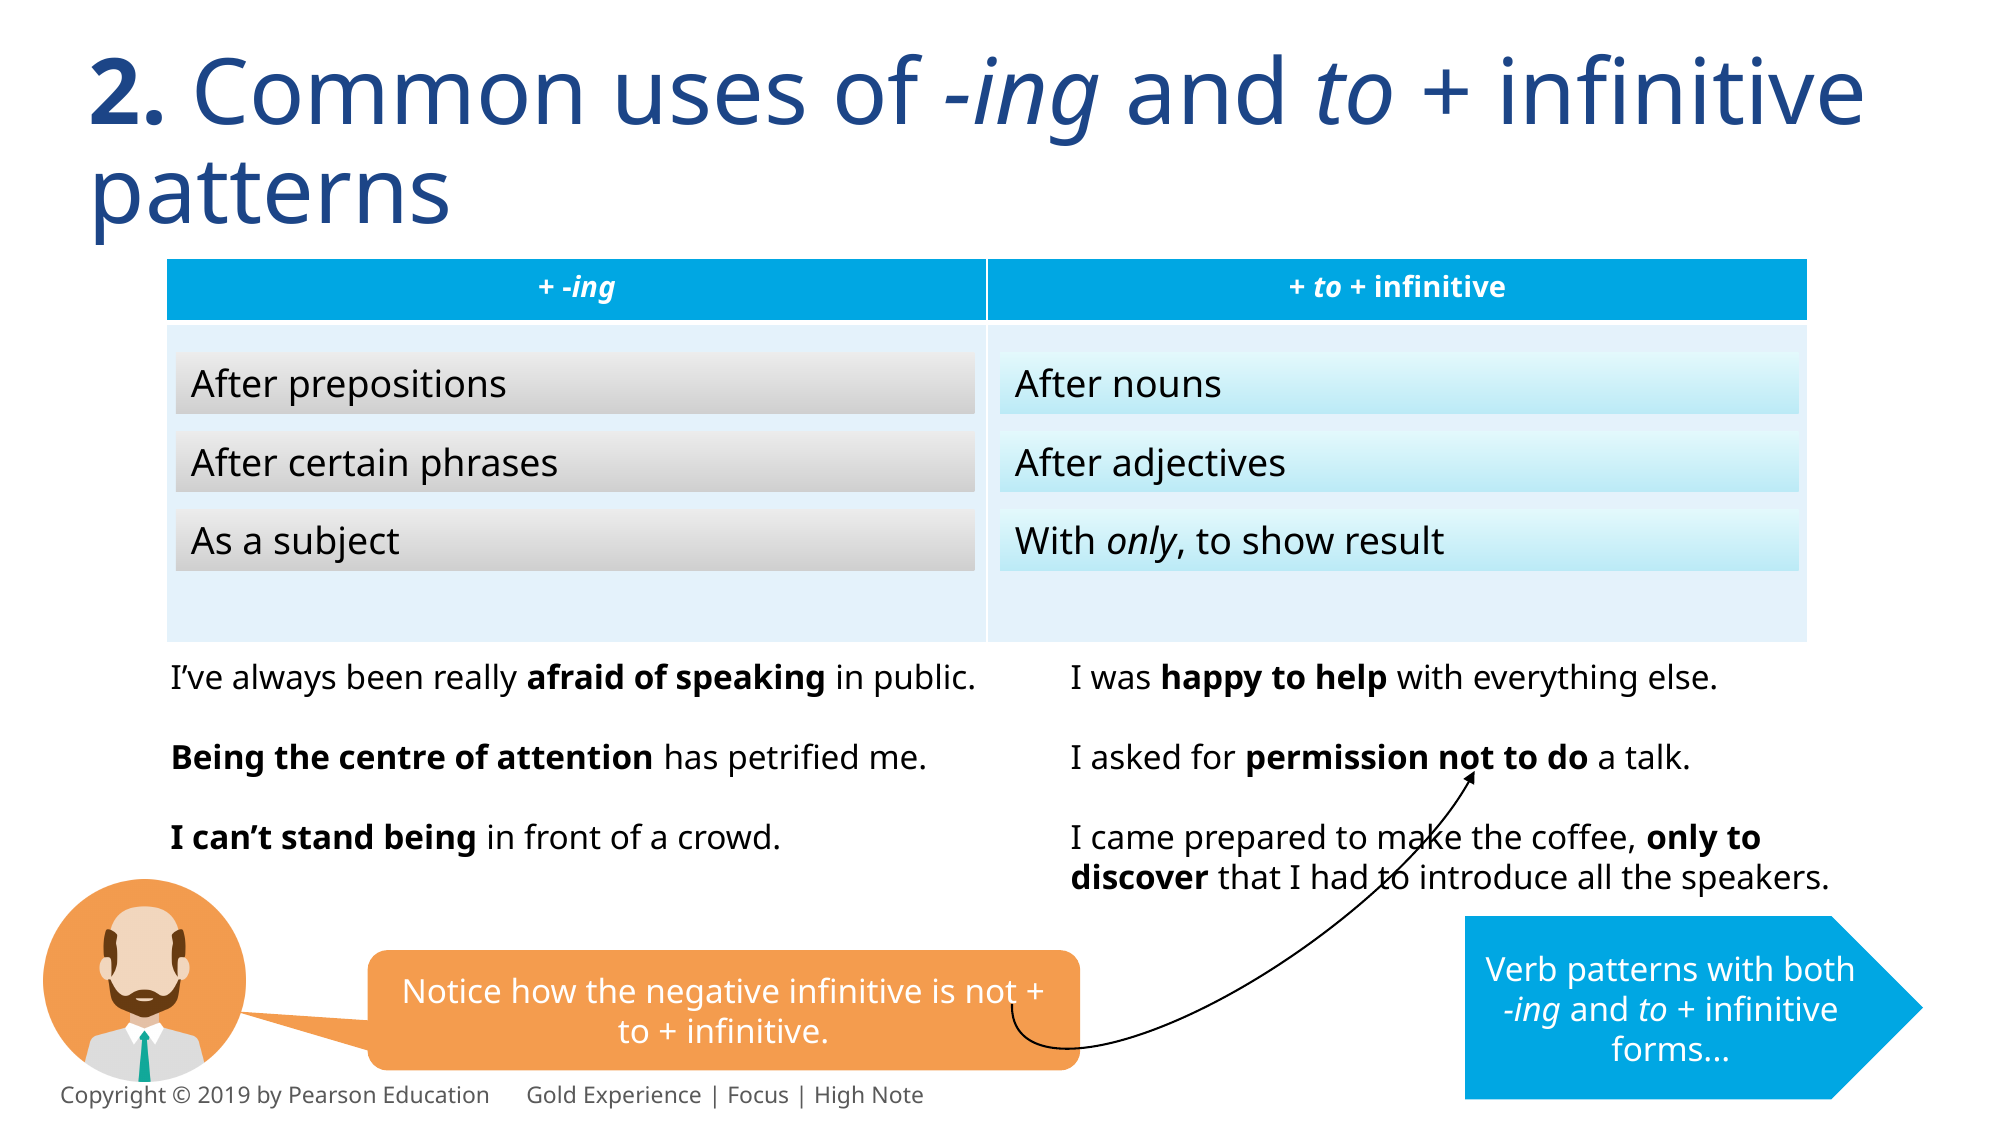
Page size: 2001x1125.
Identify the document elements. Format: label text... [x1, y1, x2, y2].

table_cell [988, 325, 1807, 642]
table_cell [167, 325, 986, 642]
text_box Notice how the negative infinitive is not + to + infinitive. [250, 950, 1081, 1063]
text_box After nouns [1000, 352, 1799, 414]
table_header + -ing [167, 259, 986, 320]
picture [43, 878, 246, 1082]
footer Copyright © 2019 by Pearson Education Gold Experience | Focus | High Note [45, 1063, 1084, 1124]
text_box After certain phrases [175, 431, 975, 492]
text_box [1011, 770, 1475, 1049]
text_box With only, to show result [1000, 509, 1799, 571]
table_header + to + infinitive [988, 259, 1807, 320]
text_box After adjectives [1000, 431, 1799, 492]
text_box After prepositions [175, 352, 975, 414]
text_box 2. Common uses of -ing and to + infinitive patterns [73, 37, 1930, 171]
text_box As a subject [175, 509, 975, 571]
text_box I’ve always been really afraid of speaking in public. I was happy to help with everything else. Being the centre of attention has petrified me. I asked for permission not to do a talk. I can’t stand being in front of a crowd. I came prepared to make the coffee, only to discover that I had to introduce all the speakers. [155, 648, 1930, 922]
text_box Verb patterns with both -ing and to + infinitive forms... [1465, 916, 1924, 1100]
